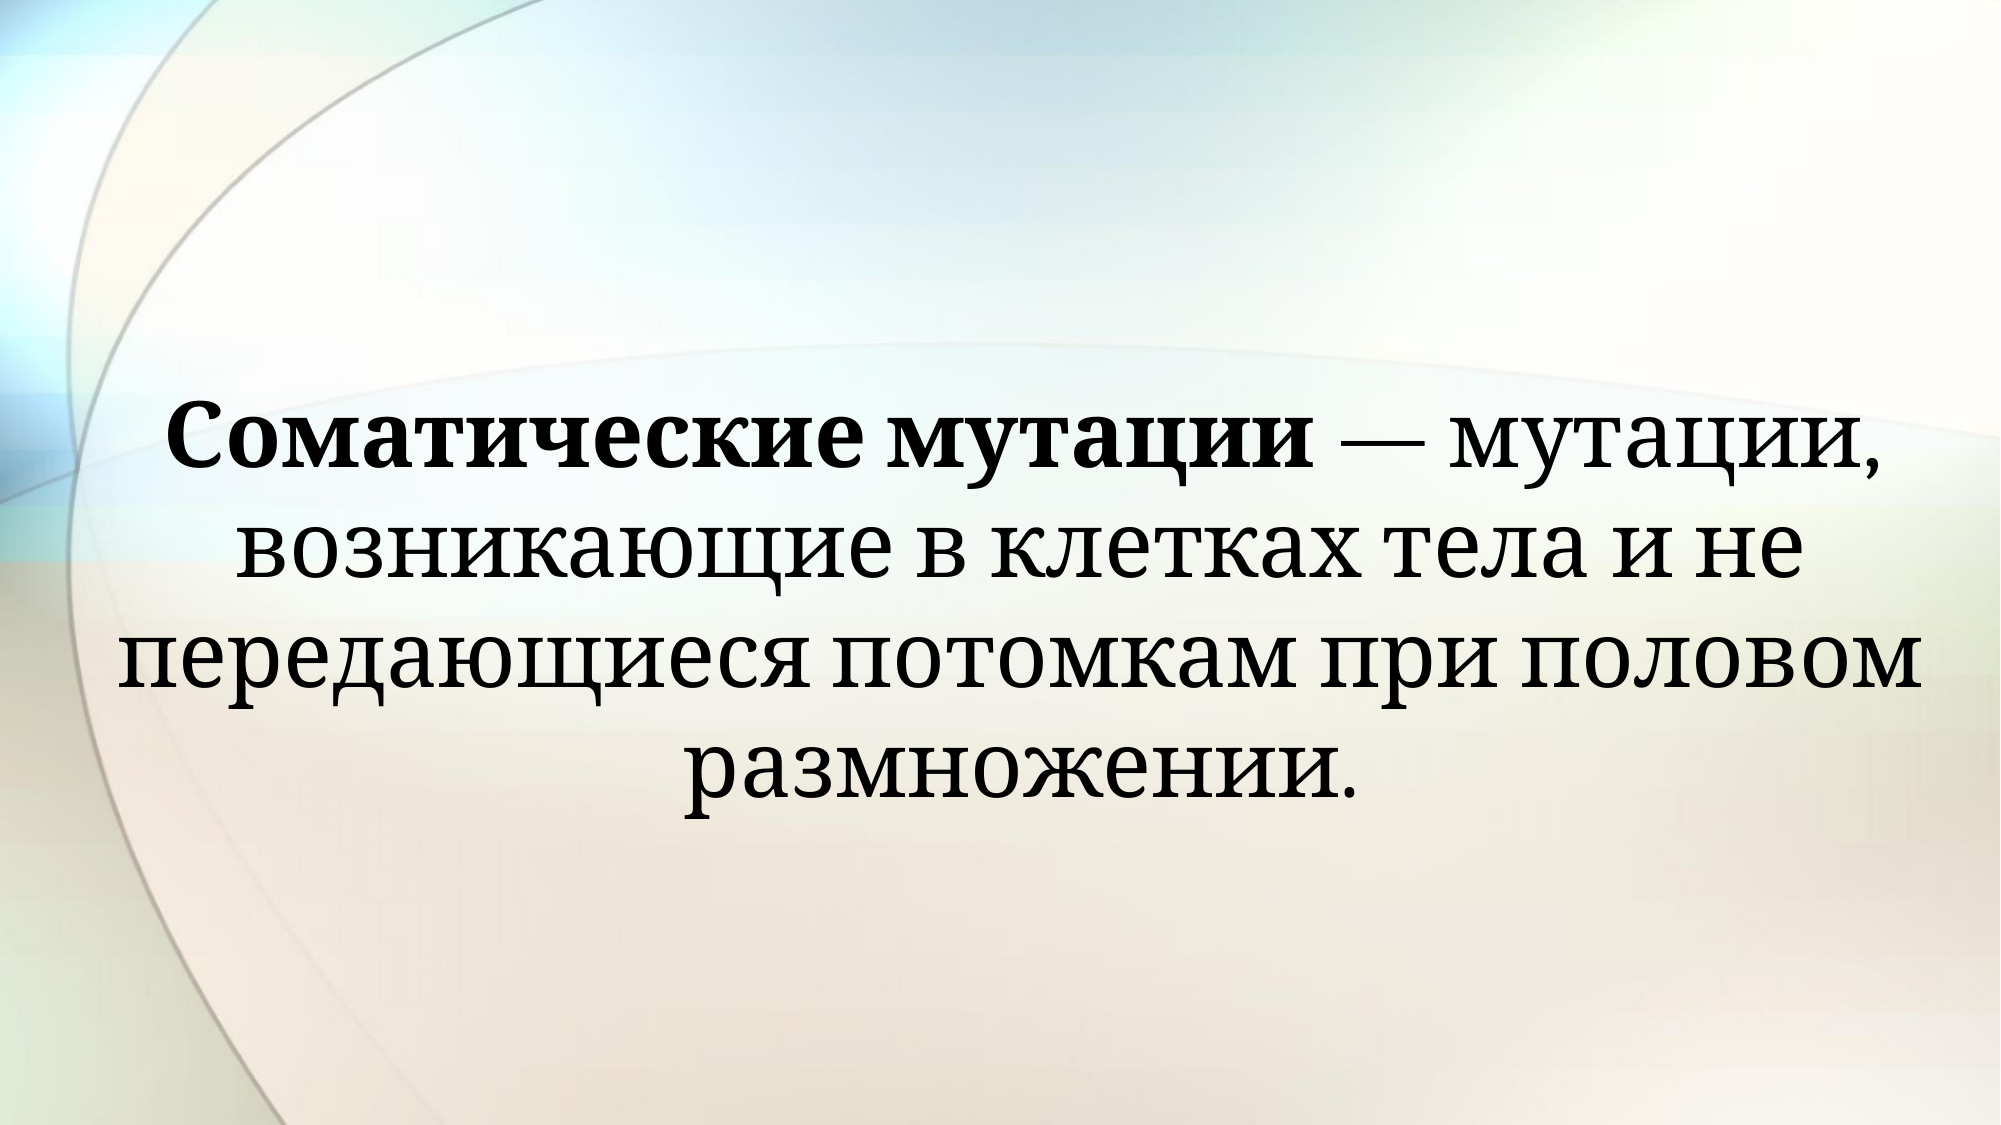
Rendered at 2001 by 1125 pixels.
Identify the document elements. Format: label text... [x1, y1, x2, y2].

title Соматические мутации — мутации, возникающие в клетках тела и не передающиеся потомкам при половом размножении. [62, 487, 1981, 705]
picture [0, 0, 2001, 1125]
